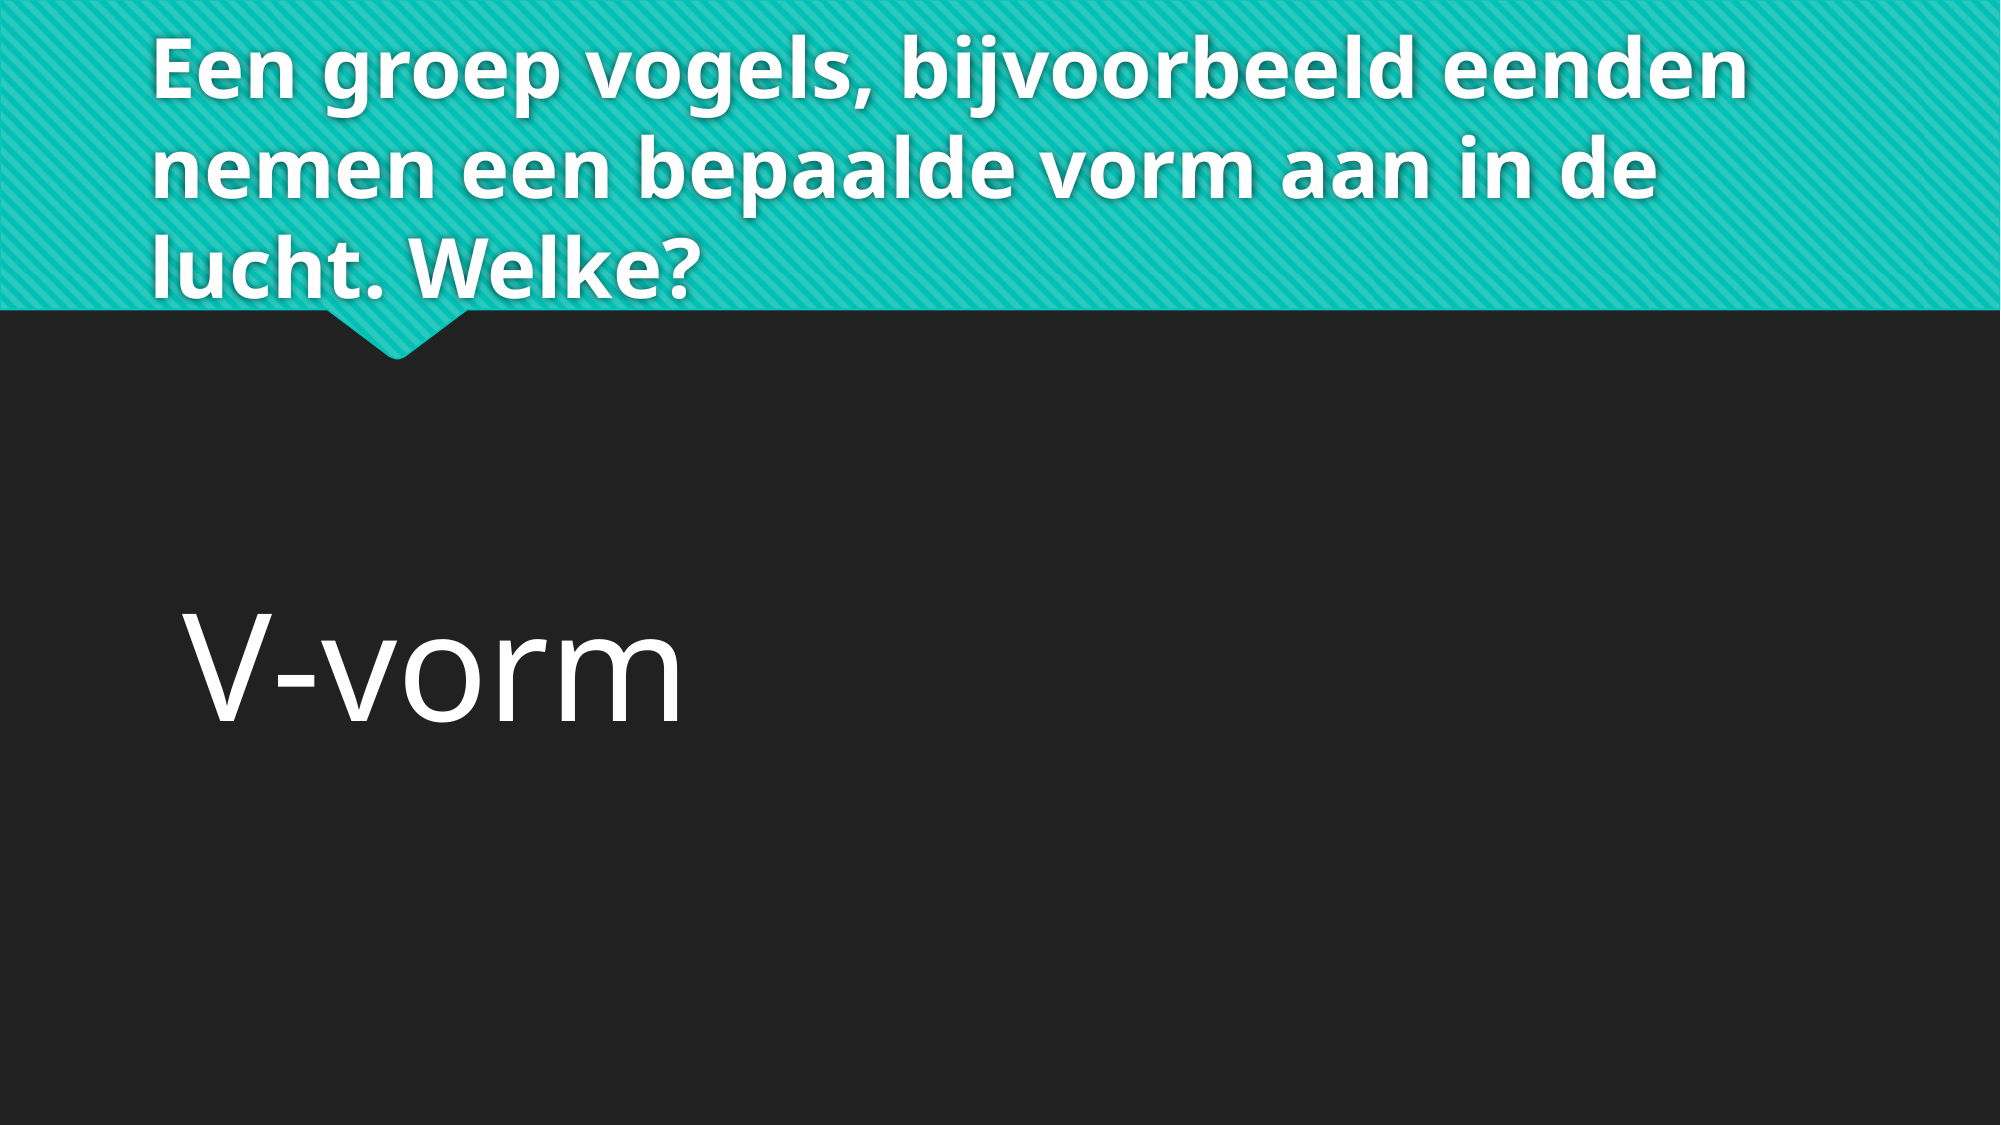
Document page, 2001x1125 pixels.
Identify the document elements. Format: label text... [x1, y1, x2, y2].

text_box V-vorm [168, 564, 1835, 760]
title Een groep vogels, bijvoorbeeld eenden nemen een bepaalde vorm aan in de lucht. Welke? [134, 163, 1869, 324]
